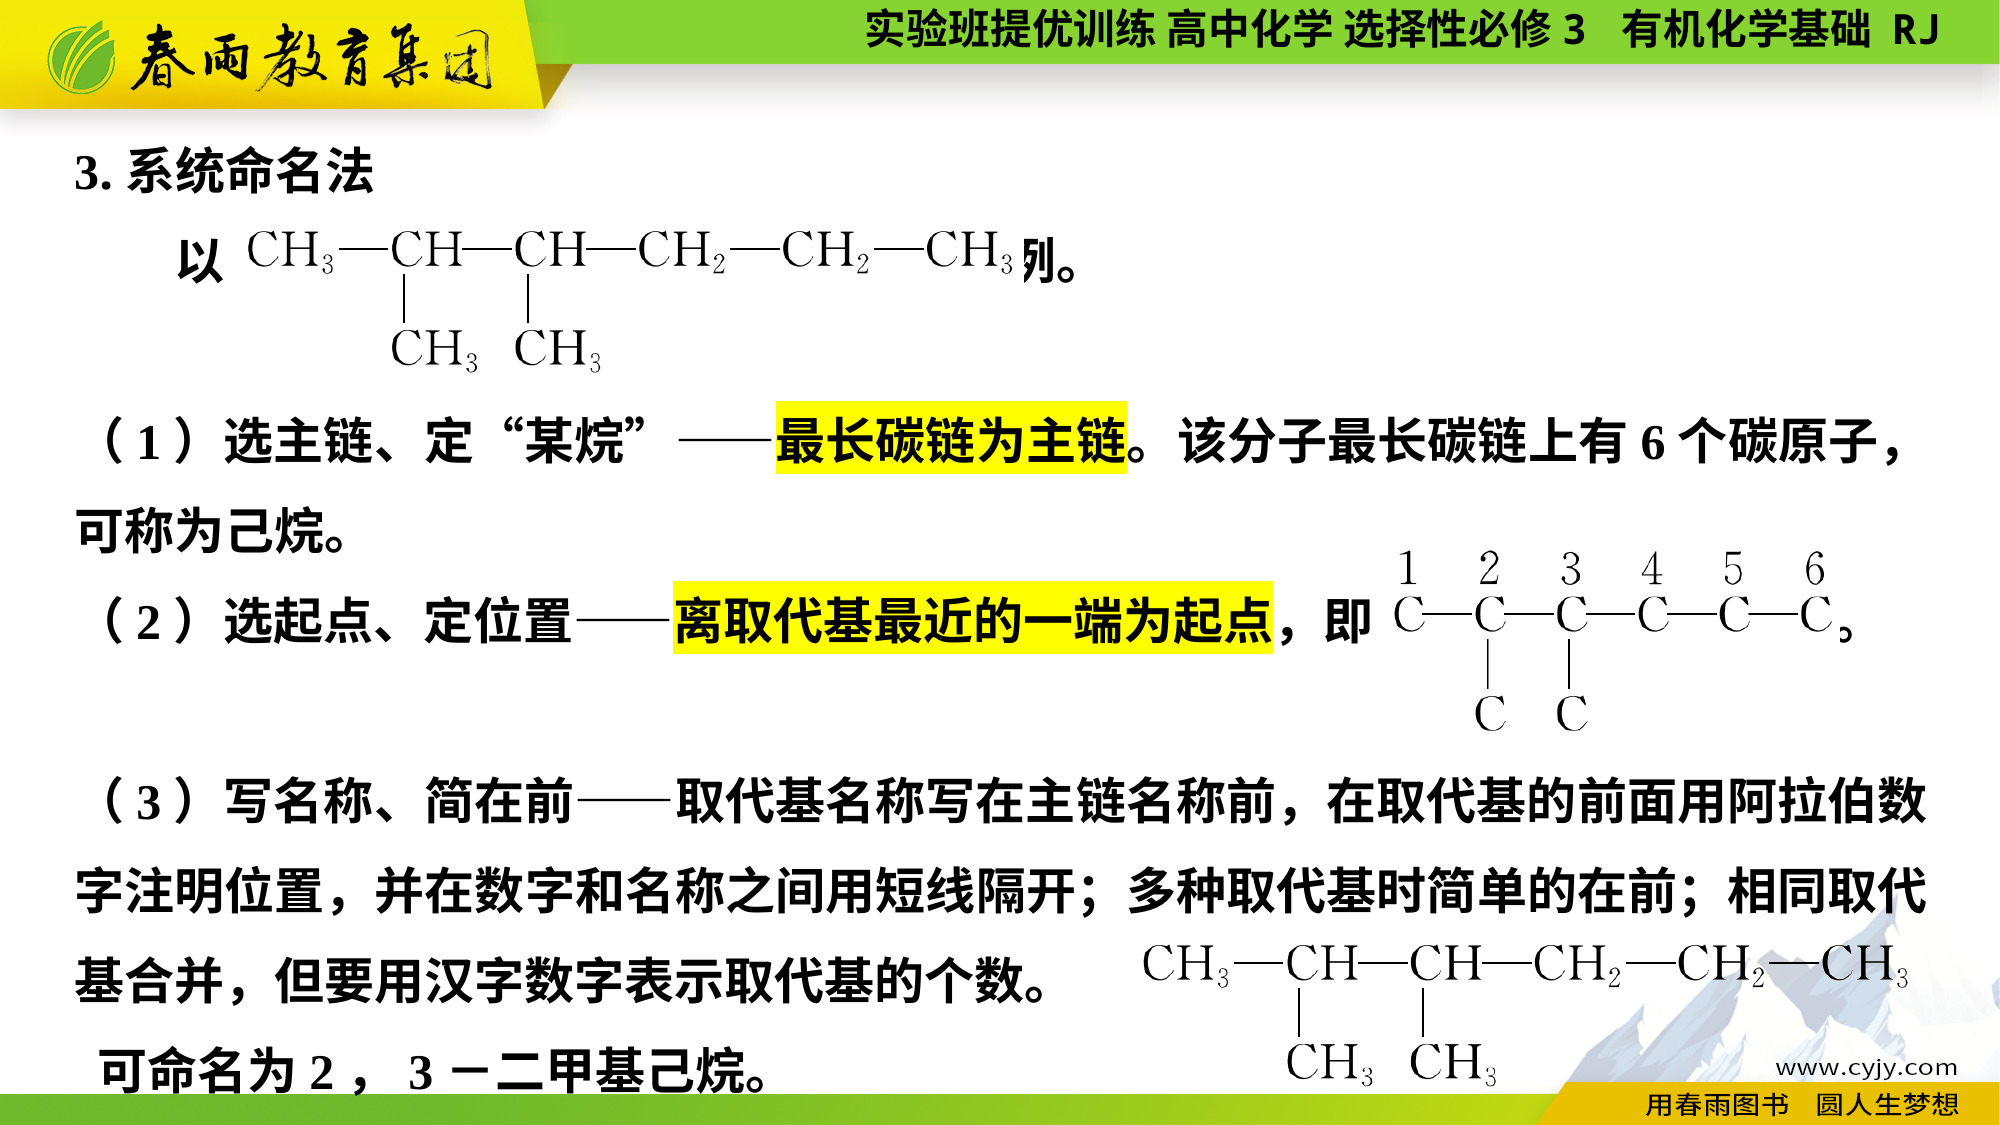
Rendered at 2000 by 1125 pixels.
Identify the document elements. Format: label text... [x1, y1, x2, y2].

list 3.系统命名法 以 为例。 （1）选主链、定“某烷”——最长碳链为主链。该分子最长碳链上有6个碳原子，可称为己烷。 （2）选起点、定位置——离取代基最近的一端为起点，即 。 （3）写名称、简在前——取代基名称写在主链名称前，在取代基的前面用阿拉伯数字注明位置，并在数字和名称之间用短线隔开；多种取代基时简单的在前；相同取代基合并，但要用汉字数字表示取代基的个数。 可命名为2，3－二甲基己烷。 [59, 101, 1944, 1117]
picture [0, 0, 2000, 1125]
